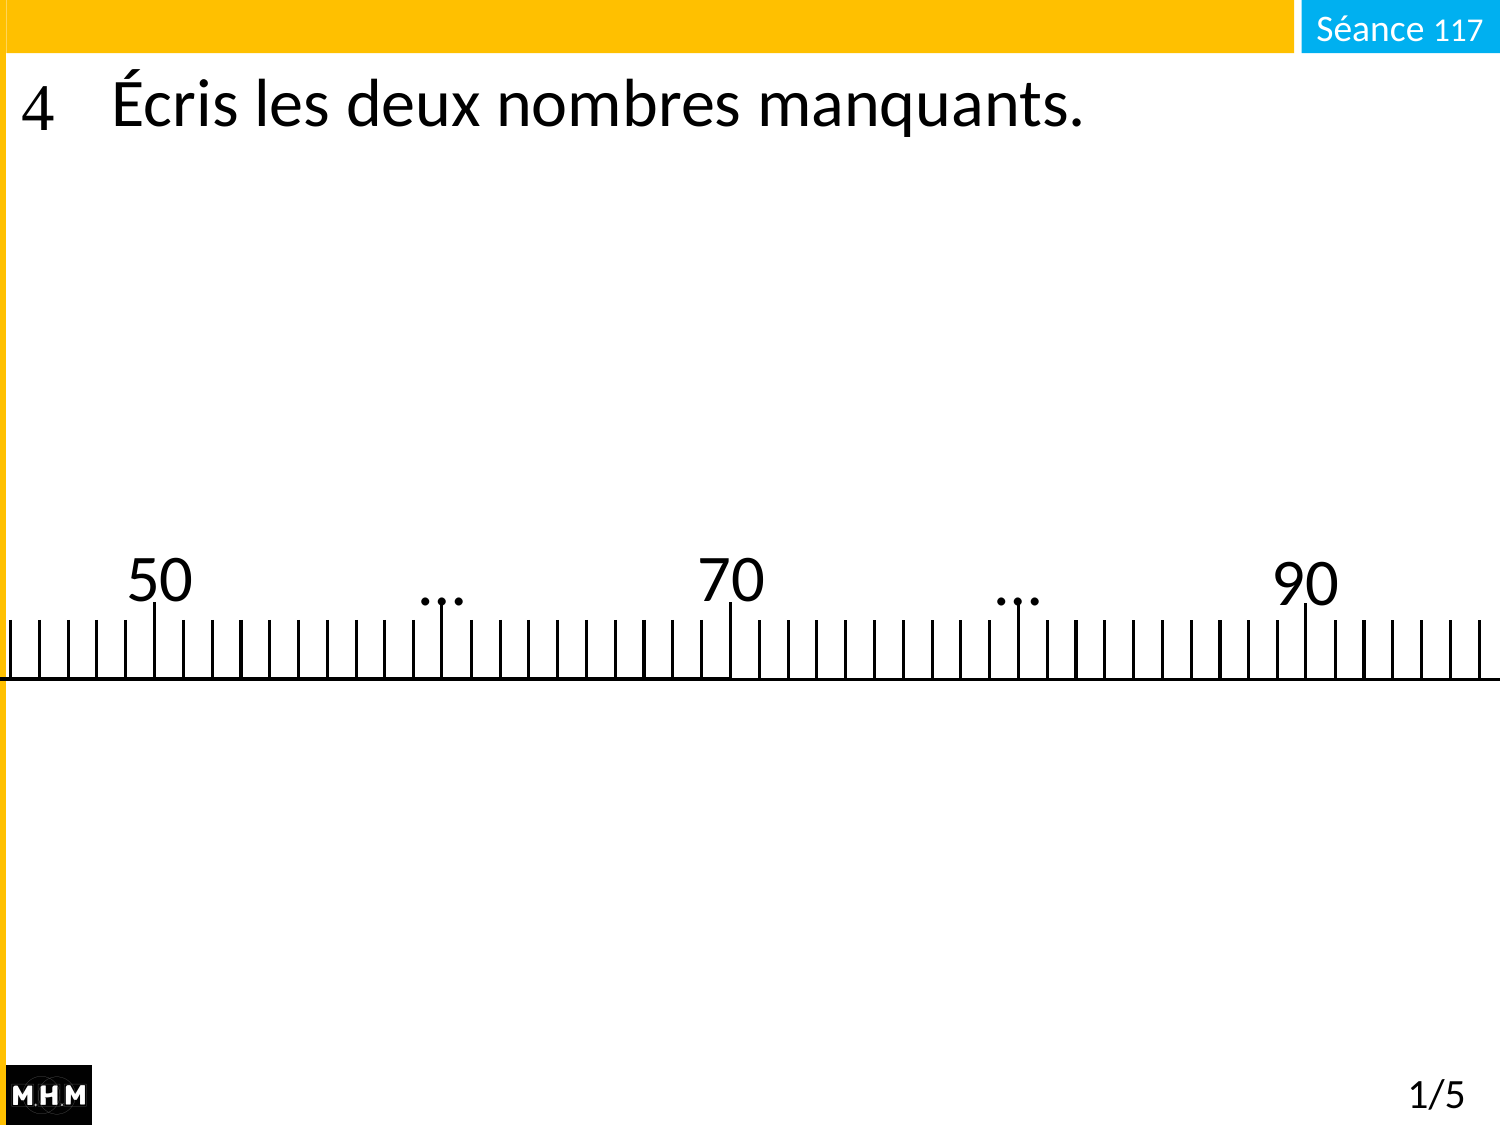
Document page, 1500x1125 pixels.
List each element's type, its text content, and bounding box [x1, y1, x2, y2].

title Écris les deux nombres manquants. [96, 60, 1391, 150]
picture [6, 1065, 92, 1125]
text_box … [402, 538, 482, 602]
list 1/5 [1373, 1064, 1500, 1125]
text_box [0, 602, 1500, 680]
text_box … [978, 538, 1058, 602]
text_box 50 [126, 534, 206, 602]
text_box 70 [697, 534, 777, 602]
text_box 90 [1271, 538, 1351, 602]
